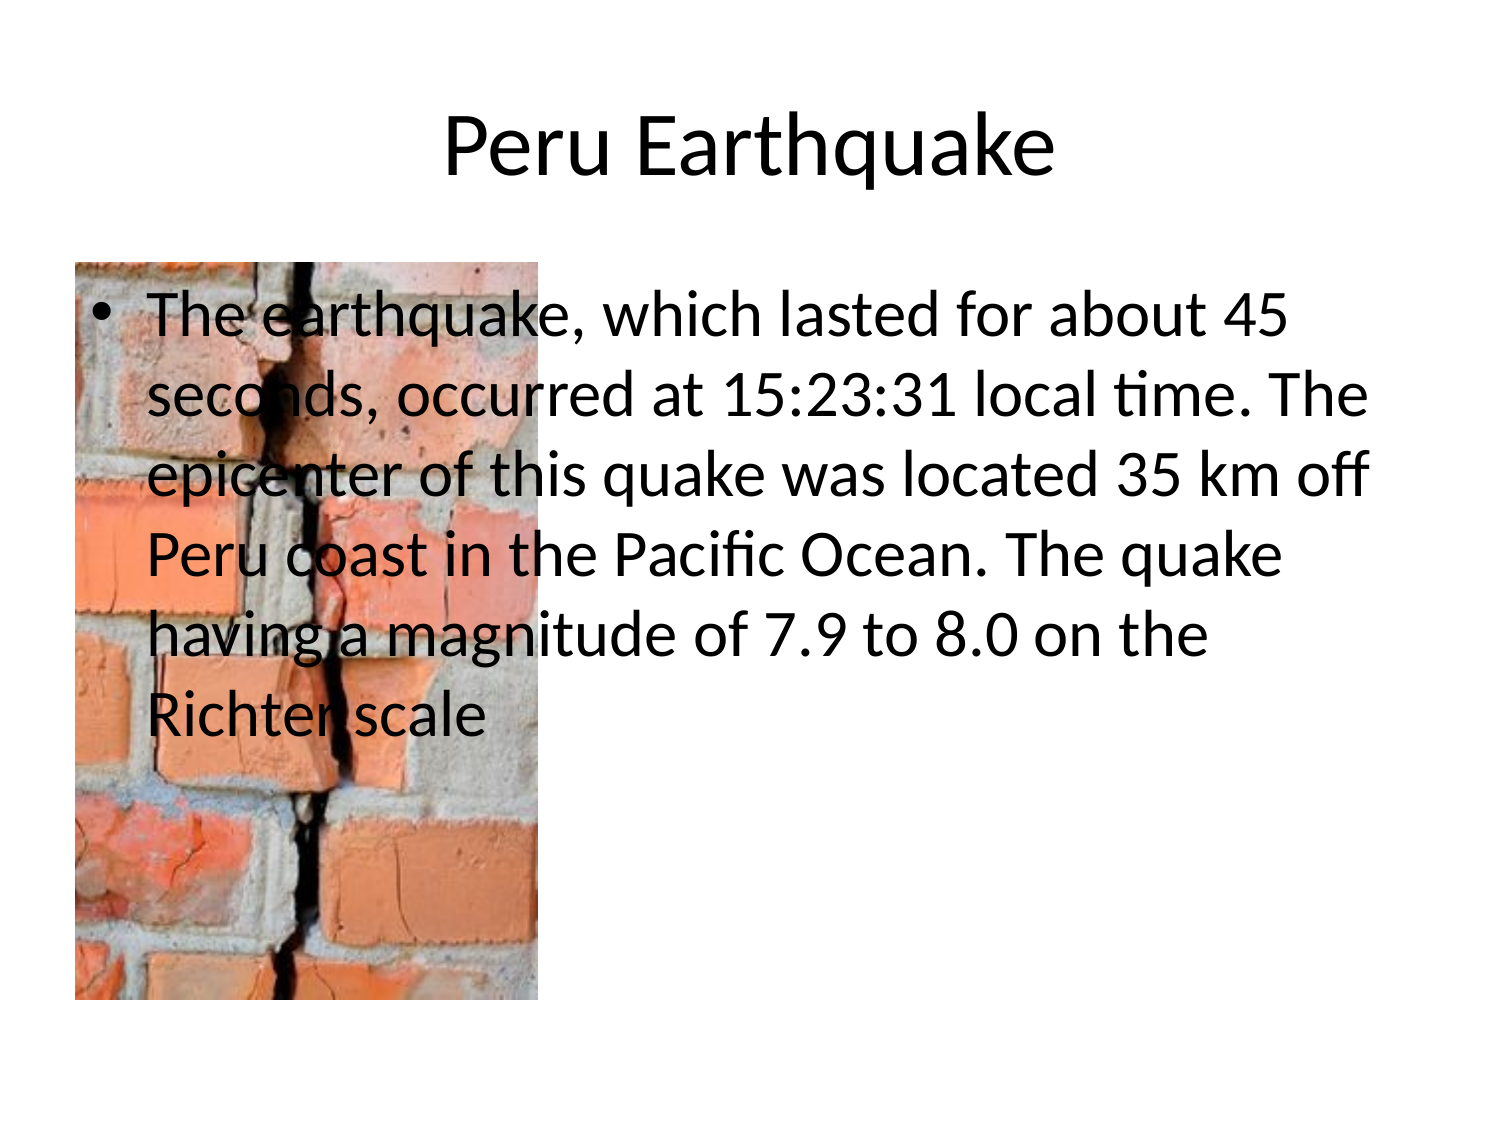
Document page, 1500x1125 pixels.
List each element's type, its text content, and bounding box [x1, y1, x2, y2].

picture [74, 262, 538, 1001]
list The earthquake, which lasted for about 45 seconds, occurred at 15:23:31 local time. The epicenter of this quake was located 35 km off Peru coast in the Pacific Ocean. The quake having a magnitude of 7.9 to 8.0 on the Richter scale [538, 262, 1425, 1005]
title Peru Earthquake [75, 45, 1425, 233]
